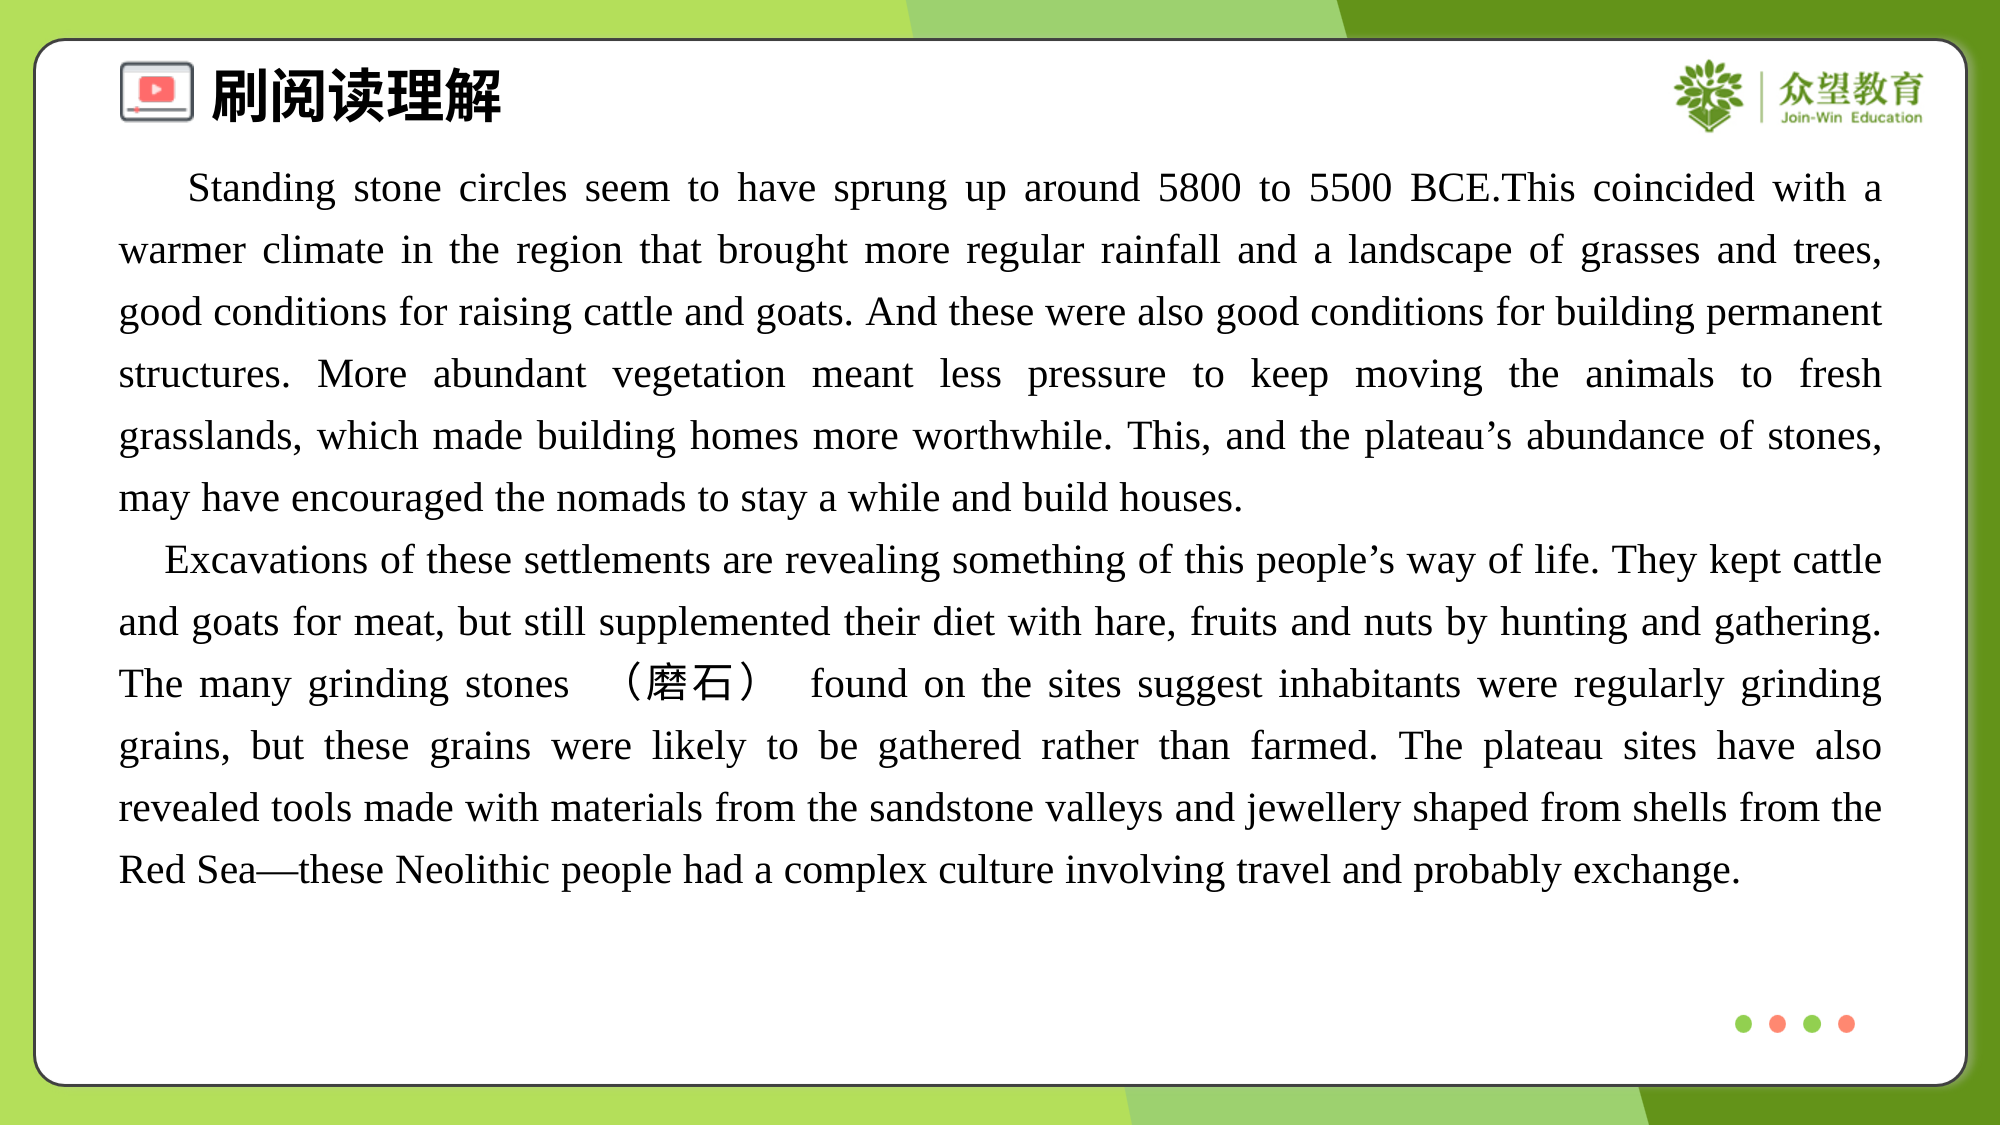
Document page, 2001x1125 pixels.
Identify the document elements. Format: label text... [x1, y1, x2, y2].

text_box Standing stone circles seem to have sprung up around 5800 to 5500 BCE.This coincided with a warmer climate in the region that brought more regular rainfall and a landscape of grasses and trees, good conditions for raising cattle and goats. And these were also good conditions for building permanent structures. More abundant vegetation meant less pressure to keep moving the animals to fresh grasslands, which made building homes more worthwhile. This, and the plateau’s abundance of stones, may have encouraged the nomads to stay a while and build houses. Excavations of these settlements are revealing something of this people’s way of life. They kept cattle and goats for meat, but still supplemented their diet with hare, fruits and nuts by hunting and gathering. The many grinding stones （磨石） found on the sites suggest inhabitants were regularly grinding grains, but these grains were likely to be gathered rather than farmed. The plateau sites have also revealed tools made with materials from the sandstone valleys and jewellery shaped from shells from the Red Sea—these Neolithic people had a complex culture involving travel and probably exchange. [118, 147, 1883, 1016]
picture [0, 0, 2000, 1125]
